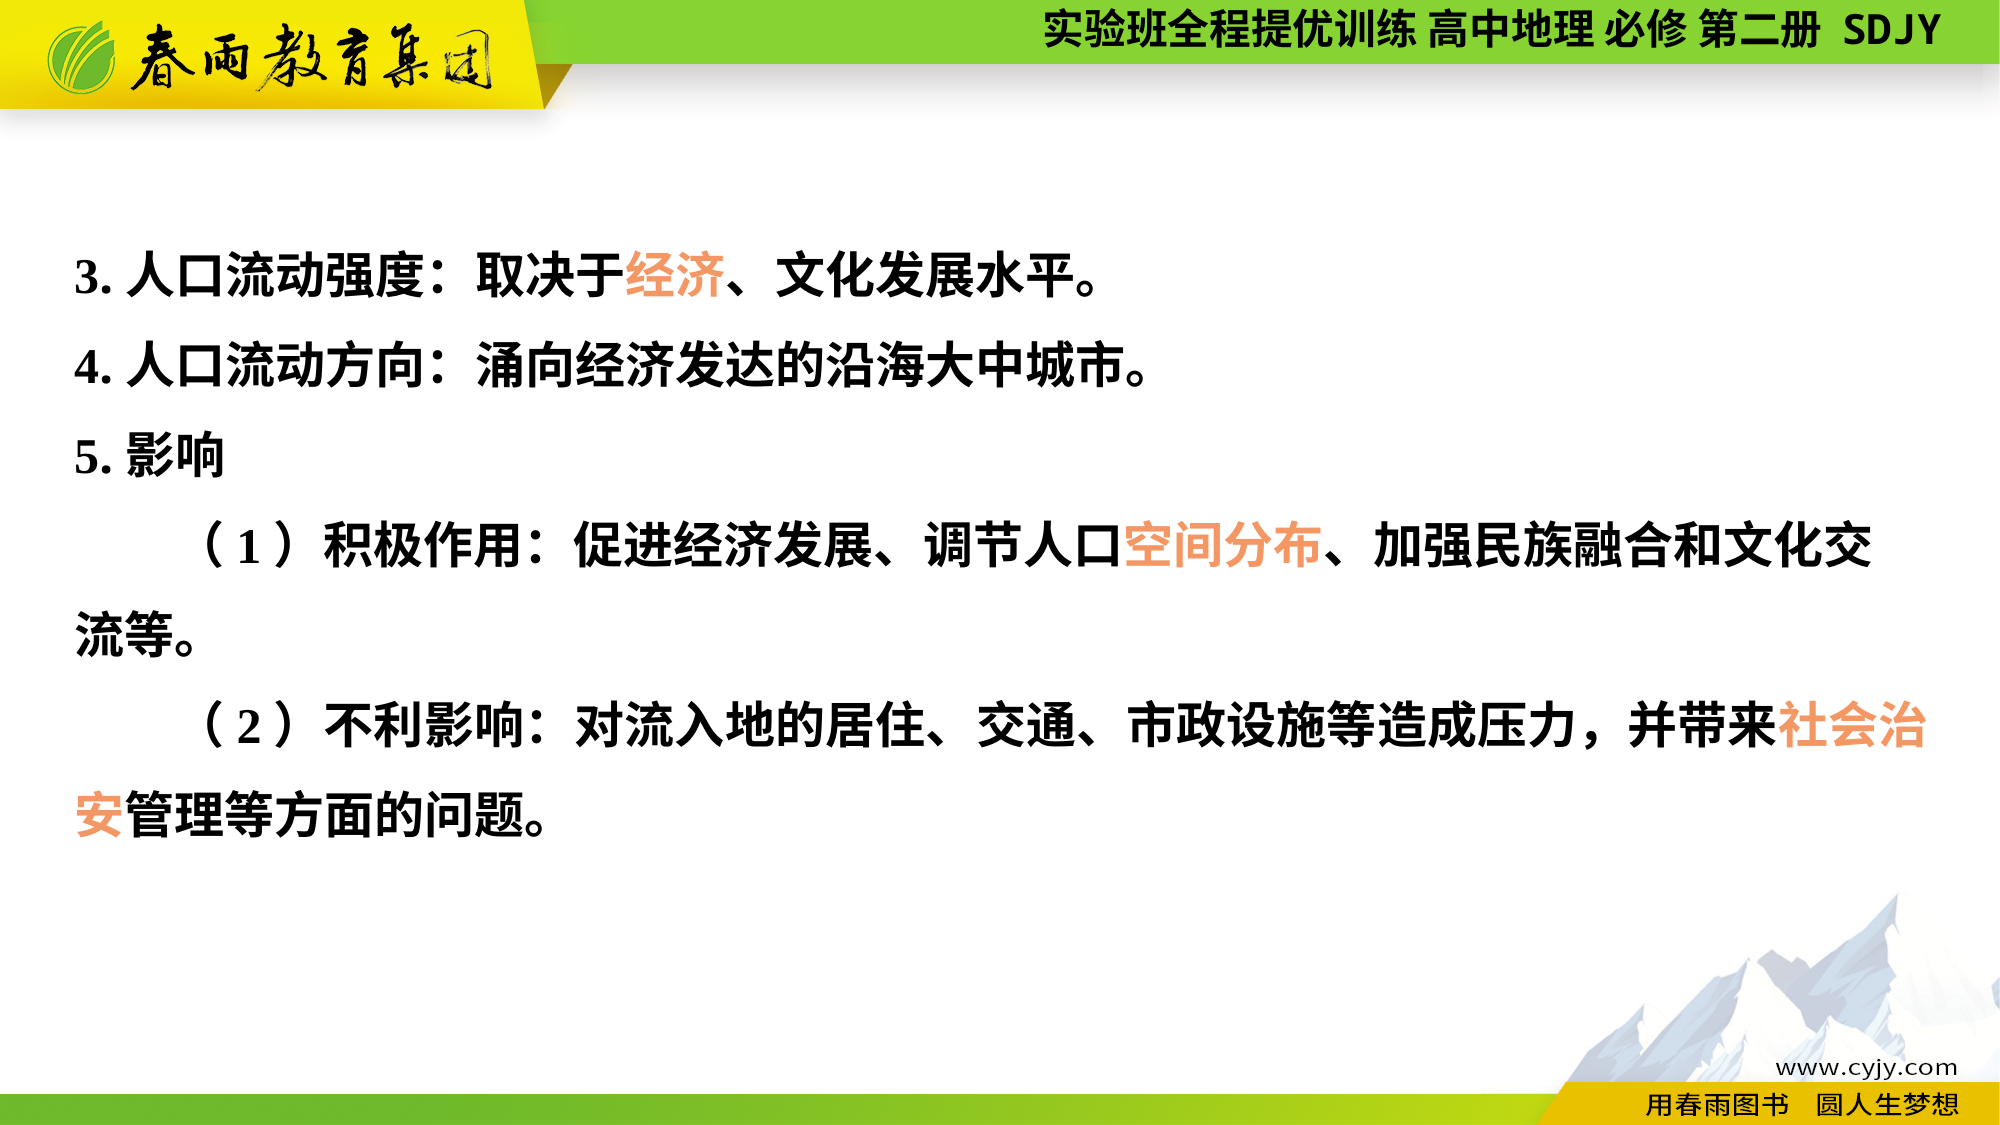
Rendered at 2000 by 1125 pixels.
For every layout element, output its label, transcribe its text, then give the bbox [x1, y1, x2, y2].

list 3.人口流动强度：取决于经济、文化发展水平。 4.人口流动方向：涌向经济发达的沿海大中城市。 5.影响 （1）积极作用：促进经济发展、调节人口空间分布、加强民族融合和文化交 流等。 （2）不利影响：对流入地的居住、交通、市政设施等造成压力，并带来社会治安管理等方面的问题。 [59, 206, 1944, 858]
picture [0, 0, 2000, 1125]
